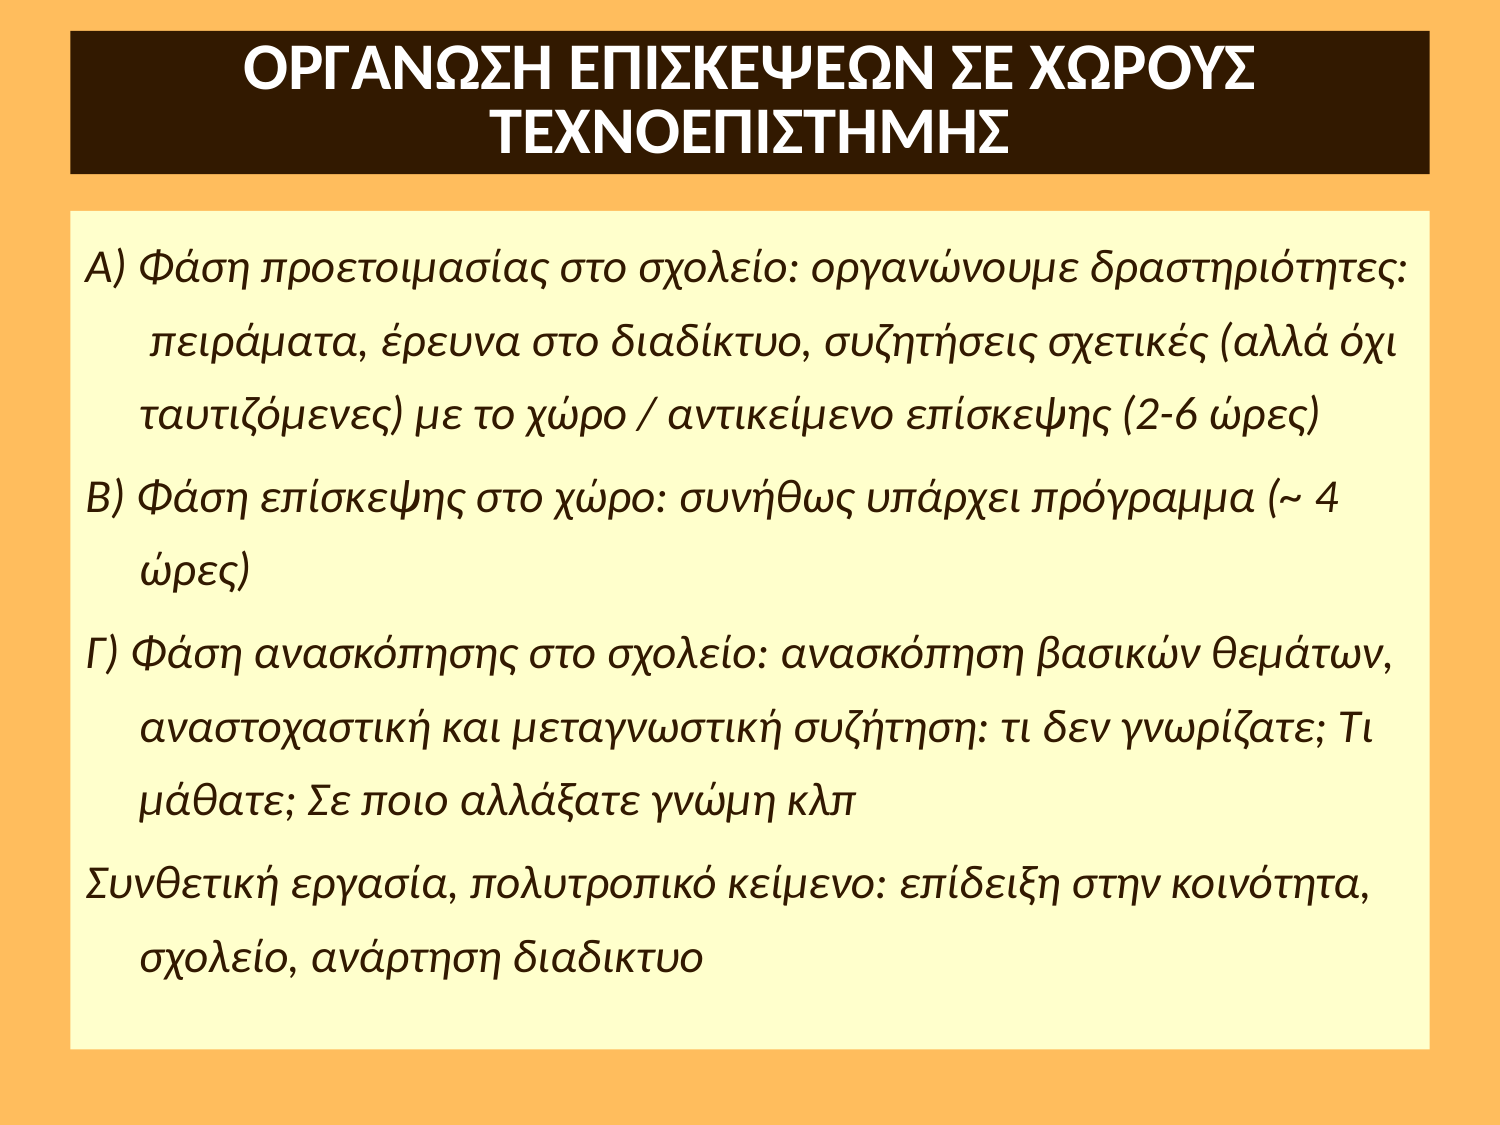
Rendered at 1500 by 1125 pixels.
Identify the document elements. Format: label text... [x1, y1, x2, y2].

title ΟΡΓΑΝΩΣΗ ΕΠΙΣΚΕΨΕΩΝ ΣΕ ΧΩΡΟΥΣ ΤΕΧΝΟΕΠΙΣΤΗΜΗΣ [70, 30, 1430, 175]
list Α) Φάση προετοιμασίας στο σχολείο: οργανώνουμε δραστηριότητες: πειράματα, έρευνα στο διαδίκτυο, συζητήσεις σχετικές (αλλά όχι ταυτιζόμενες) με το χώρο / αντικείμενο επίσκεψης (2-6 ώρες) Β) Φάση επίσκεψης στο χώρο: συνήθως υπάρχει πρόγραμμα (~ 4 ώρες) Γ) Φάση ανασκόπησης στο σχολείο: ανασκόπηση βασικών θεμάτων, αναστοχαστική και μεταγνωστική συζήτηση: τι δεν γνωρίζατε; Τι μάθατε; Σε ποιο αλλάξατε γνώμη κλπ Συνθετική εργασία, πολυτροπικό κείμενο: επίδειξη στην κοινότητα, σχολείο, ανάρτηση διαδικτυο [70, 210, 1430, 1050]
